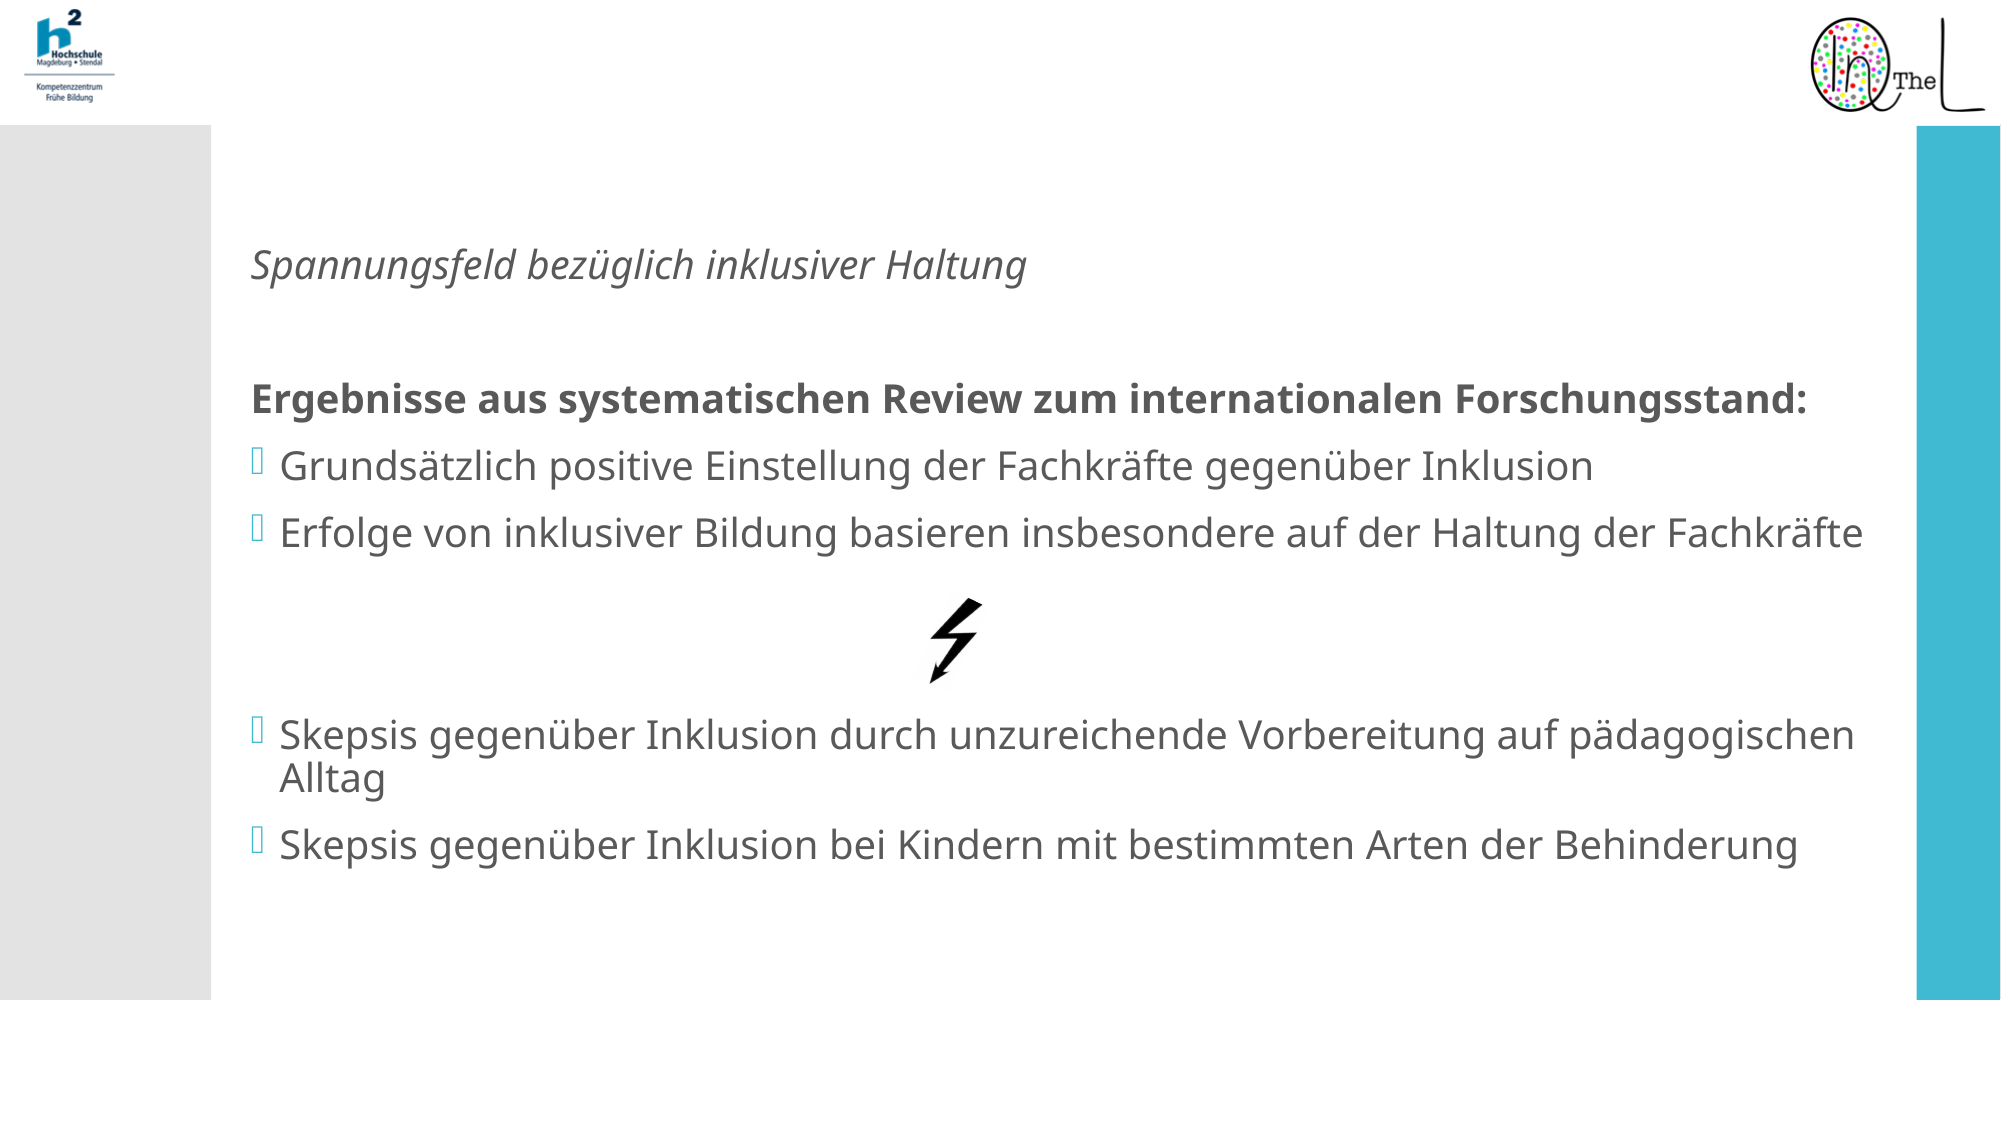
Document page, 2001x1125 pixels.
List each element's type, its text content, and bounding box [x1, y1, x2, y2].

picture [913, 591, 988, 692]
picture [1809, 17, 1987, 113]
text_box [0, 0, 2000, 1125]
text_box Spannungsfeld bezüglich inklusiver Haltung Ergebnisse aus systematischen Review zum internationalen Forschungsstand: Grundsätzlich positive Einstellung der Fachkräfte gegenüber Inklusion Erfolge von inklusiver Bildung basieren insbesondere auf der Haltung der Fachkräfte Skepsis gegenüber Inklusion durch unzureichende Vorbereitung auf pädagogischen Alltag Skepsis gegenüber Inklusion bei Kindern mit bestimmten Arten der Behinderung [235, 237, 1892, 888]
text_box [0, 124, 212, 1001]
picture [13, 0, 127, 113]
text_box [1916, 125, 2000, 1001]
